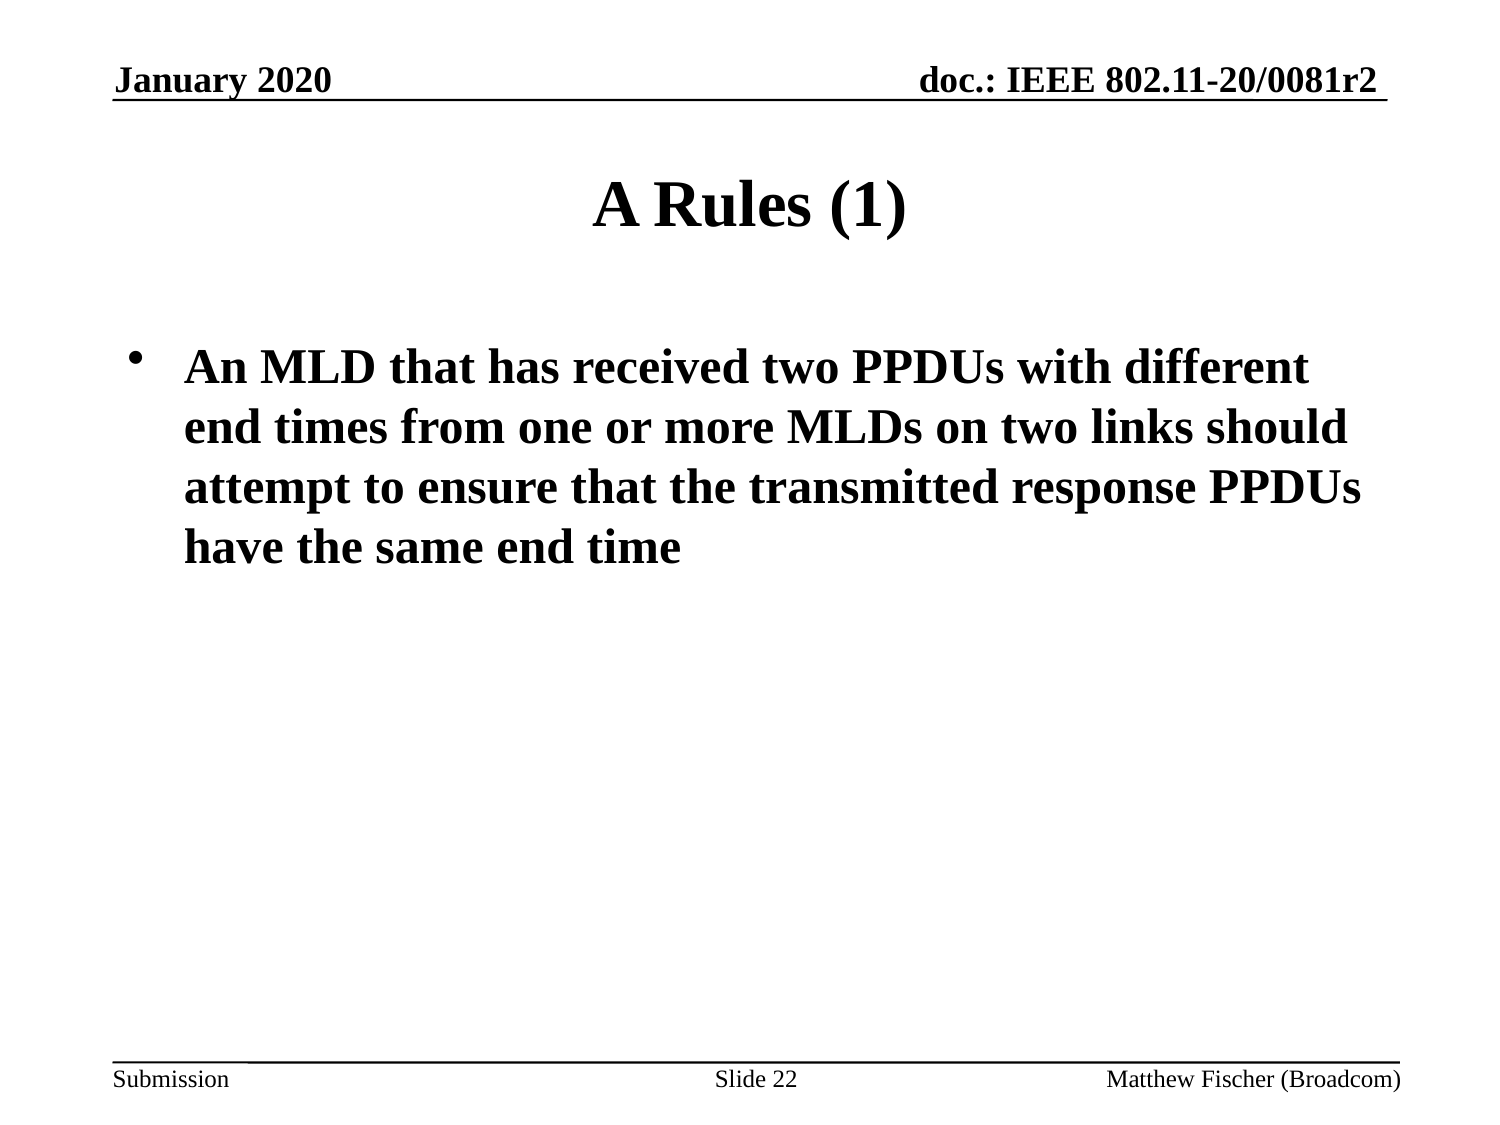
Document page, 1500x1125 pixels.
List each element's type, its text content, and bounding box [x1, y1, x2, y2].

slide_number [114, 54, 335, 101]
list An MLD that has received two PPDUs with different end times from one or more MLDs on two links should attempt to ensure that the transmitted response PPDUs have the same end time [112, 326, 1388, 1002]
footer Matthew Fischer (Broadcom) [1102, 1061, 1402, 1093]
title A Rules (1) [112, 112, 1388, 288]
slide_number Slide 22 [712, 1061, 800, 1093]
